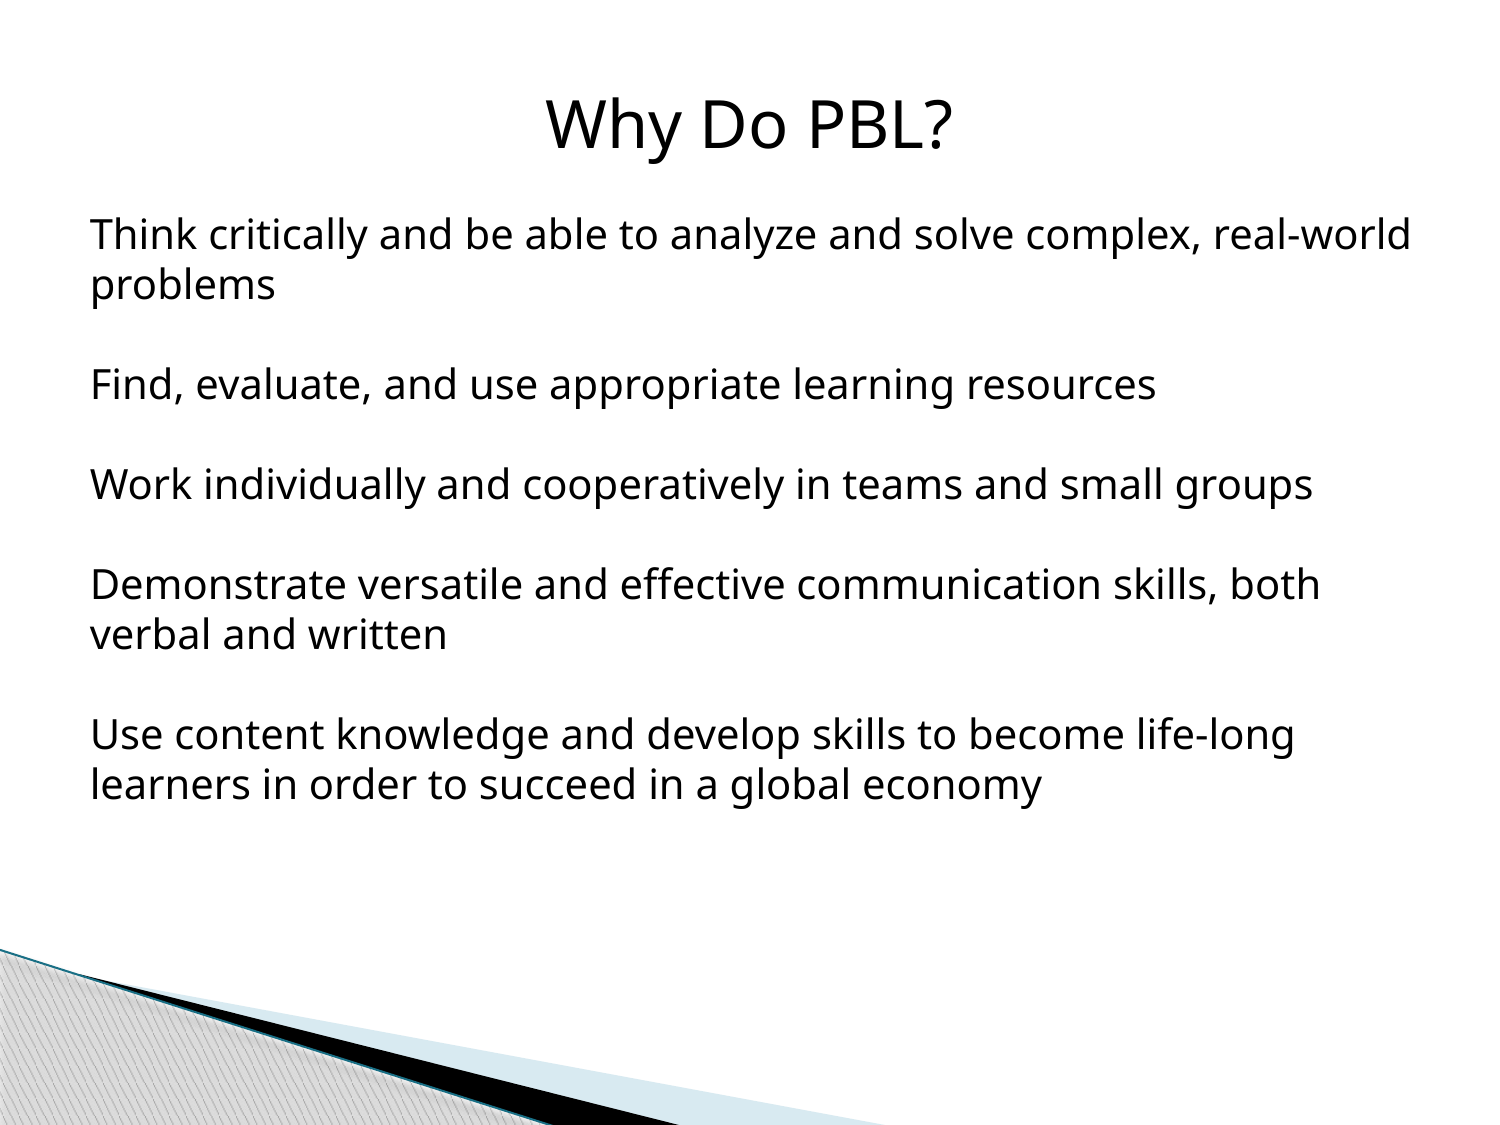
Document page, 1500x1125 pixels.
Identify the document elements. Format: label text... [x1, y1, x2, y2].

text_box Think critically and be able to analyze and solve complex, real-world problems Find, evaluate, and use appropriate learning resources Work individually and cooperatively in teams and small groups Demonstrate versatile and effective communication skills, both verbal and written Use content knowledge and develop skills to become life-long learners in order to succeed in a global economy [75, 200, 1450, 865]
text_box Why Do PBL? [74, 74, 1425, 170]
